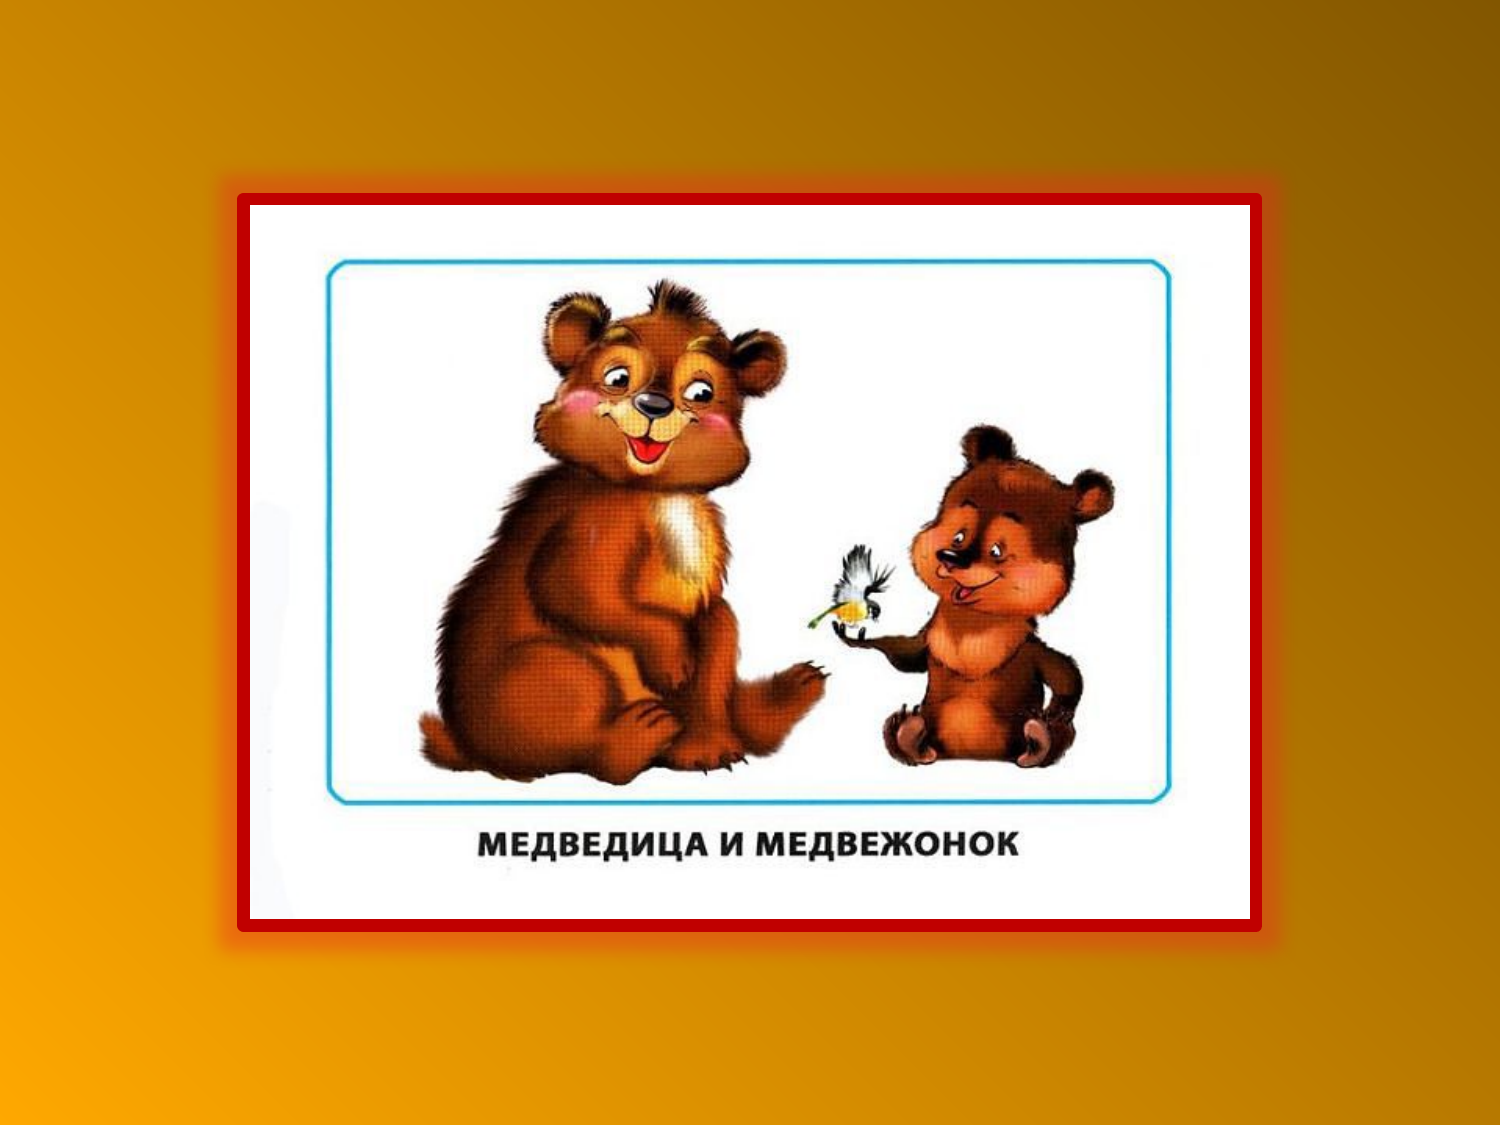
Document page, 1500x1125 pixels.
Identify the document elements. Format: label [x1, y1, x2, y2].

picture [249, 205, 1251, 920]
